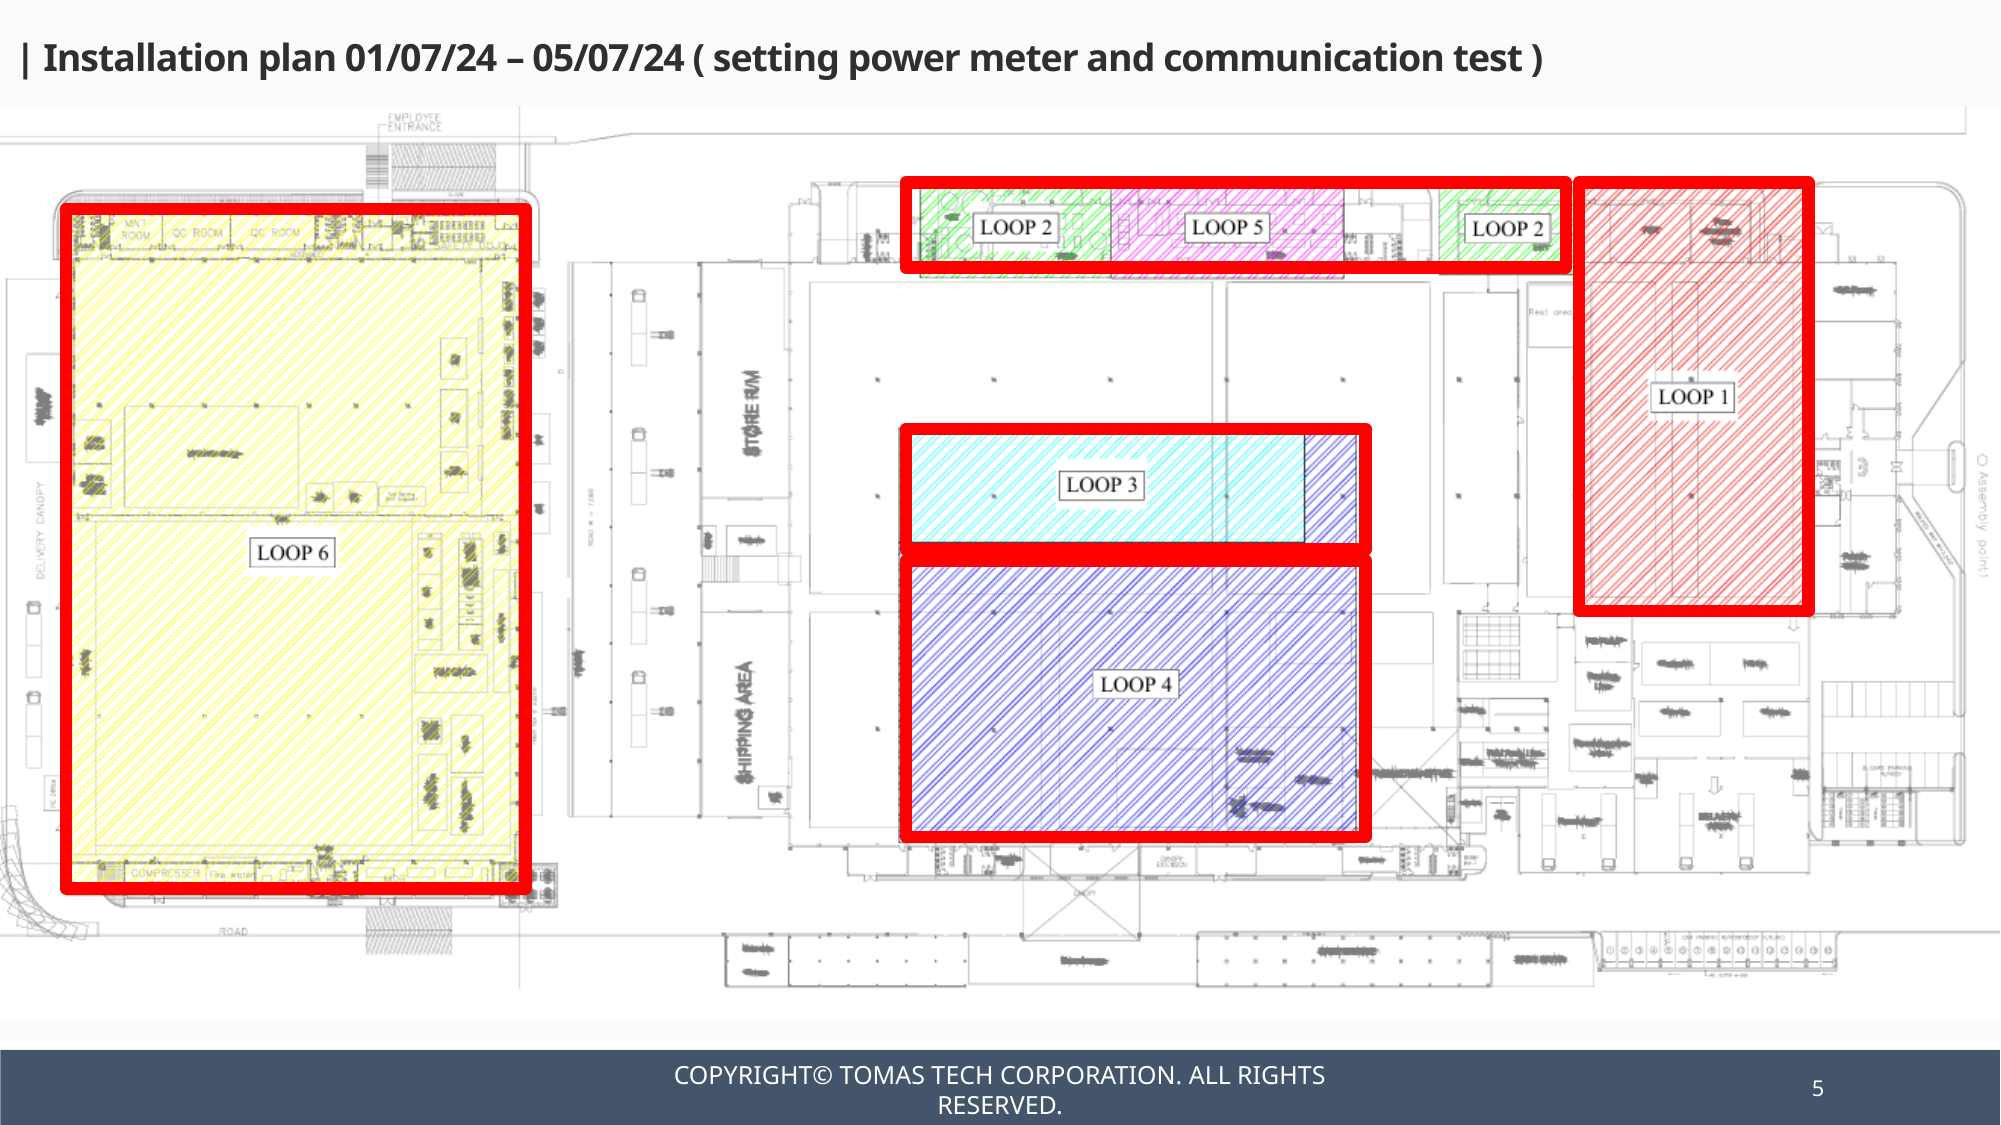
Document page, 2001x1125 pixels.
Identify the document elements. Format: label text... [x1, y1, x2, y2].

slide_number 5 [1624, 1059, 1840, 1120]
text_box | Installation plan 01/07/24 – 05/07/24 ( setting power meter and communication test ) [0, 30, 1940, 87]
picture [0, 105, 2000, 1020]
footer Copyright© TOMAS TECH CORPORATION. All rights reserved. [604, 1059, 1396, 1120]
